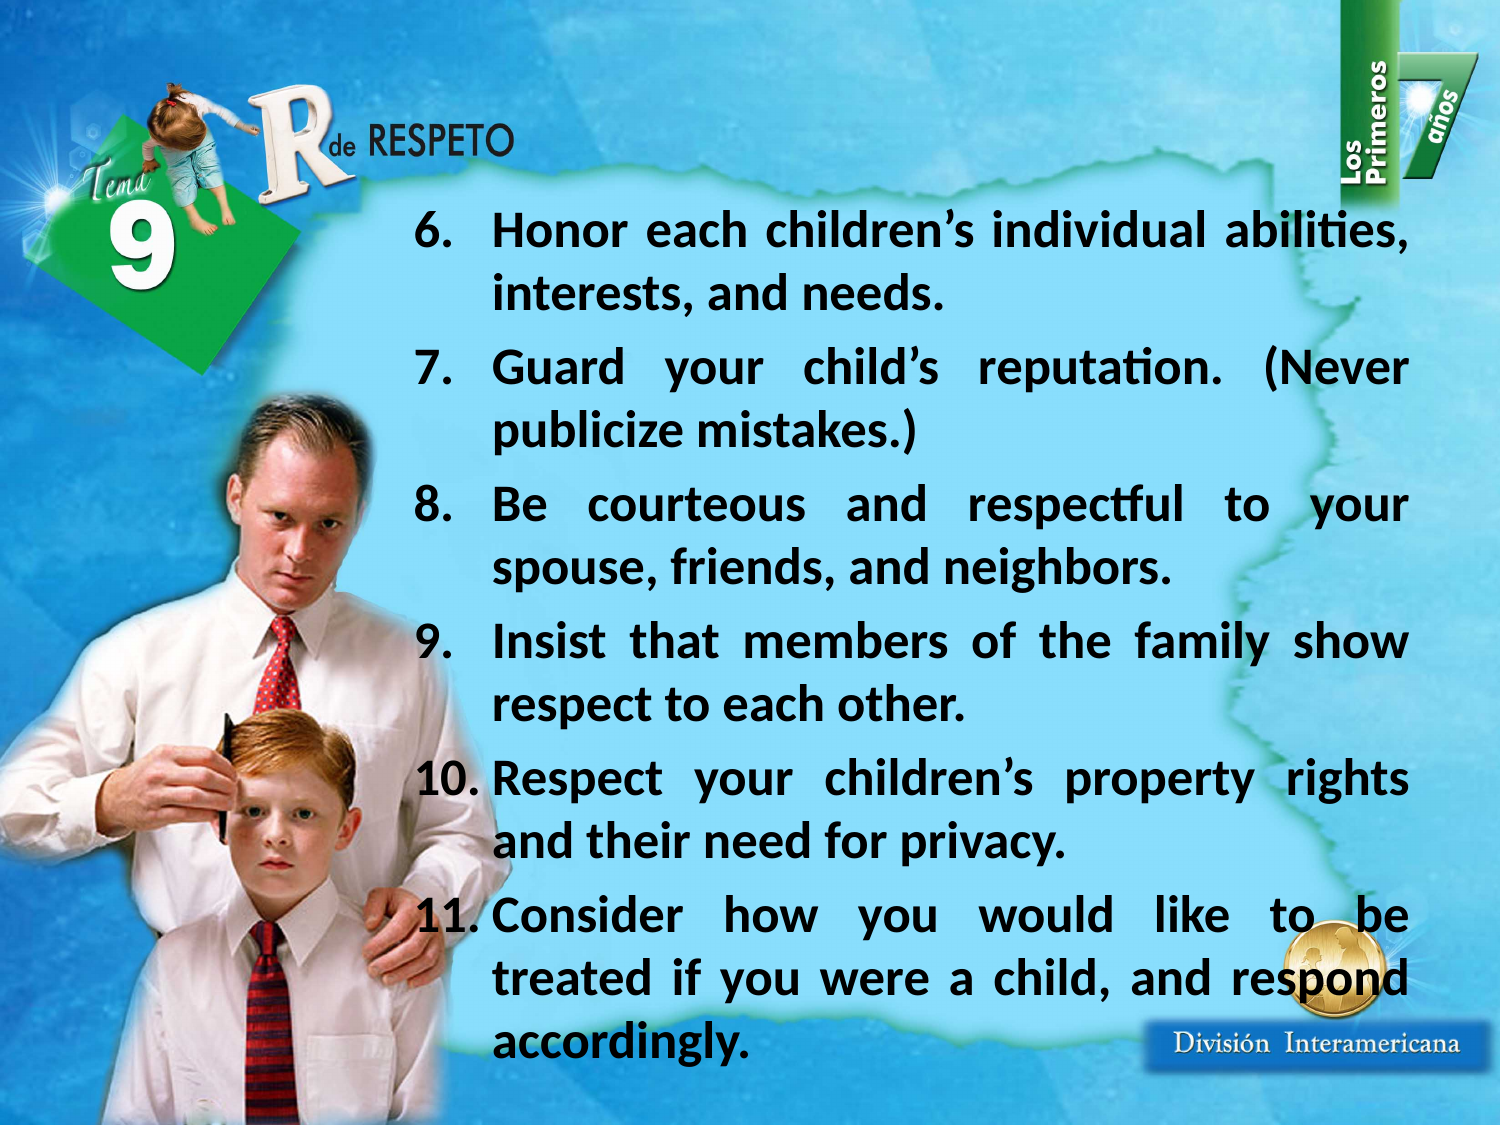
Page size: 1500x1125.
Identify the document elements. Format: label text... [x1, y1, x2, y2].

picture [0, 0, 1500, 1125]
list Honor each children’s individual abilities, interests, and needs. Guard your child’s reputation. (Never publicize mistakes.) Be courteous and respectful to your spouse, friends, and neighbors. Insist that members of the family show respect to each other. Respect your children’s property rights and their need for privacy. Consider how you would like to be treated if you were a child, and respond accordingly. [398, 187, 1425, 1079]
